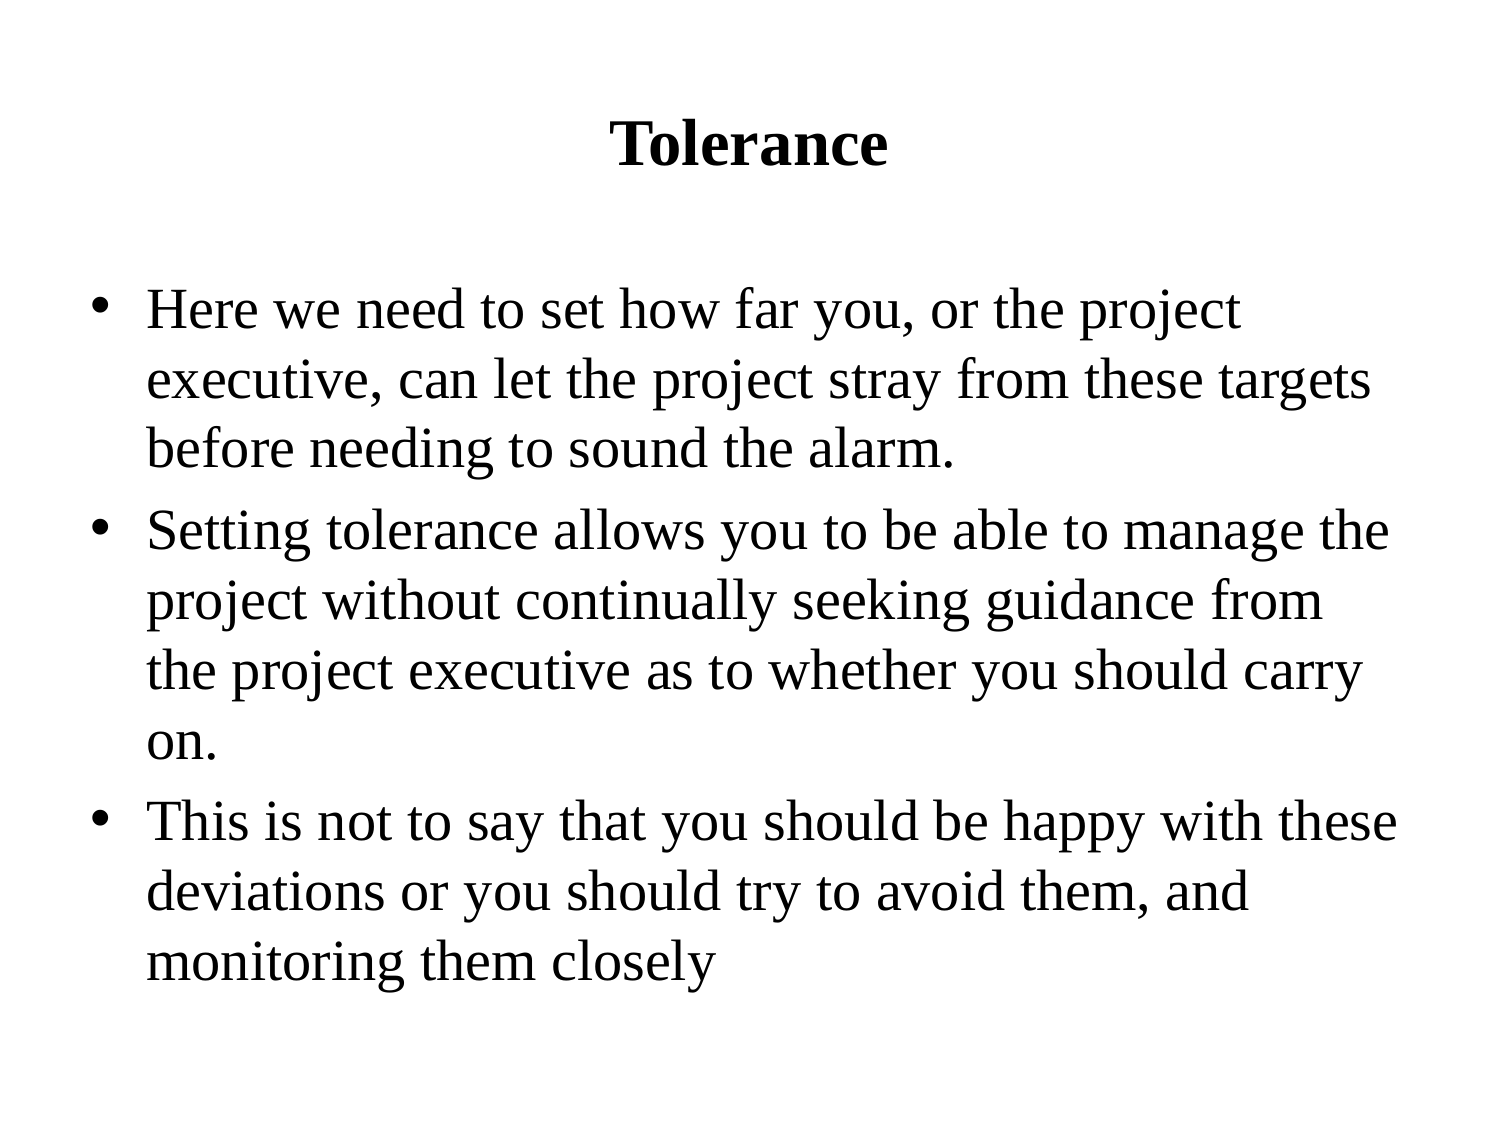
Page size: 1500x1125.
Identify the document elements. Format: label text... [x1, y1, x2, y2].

list Here we need to set how far you, or the project executive, can let the project stray from these targets before needing to sound the alarm. Setting tolerance allows you to be able to manage the project without continually seeking guidance from the project executive as to whether you should carry on. This is not to say that you should be happy with these deviations or you should try to avoid them, and monitoring them closely [75, 262, 1425, 1005]
title Tolerance [75, 45, 1425, 233]
